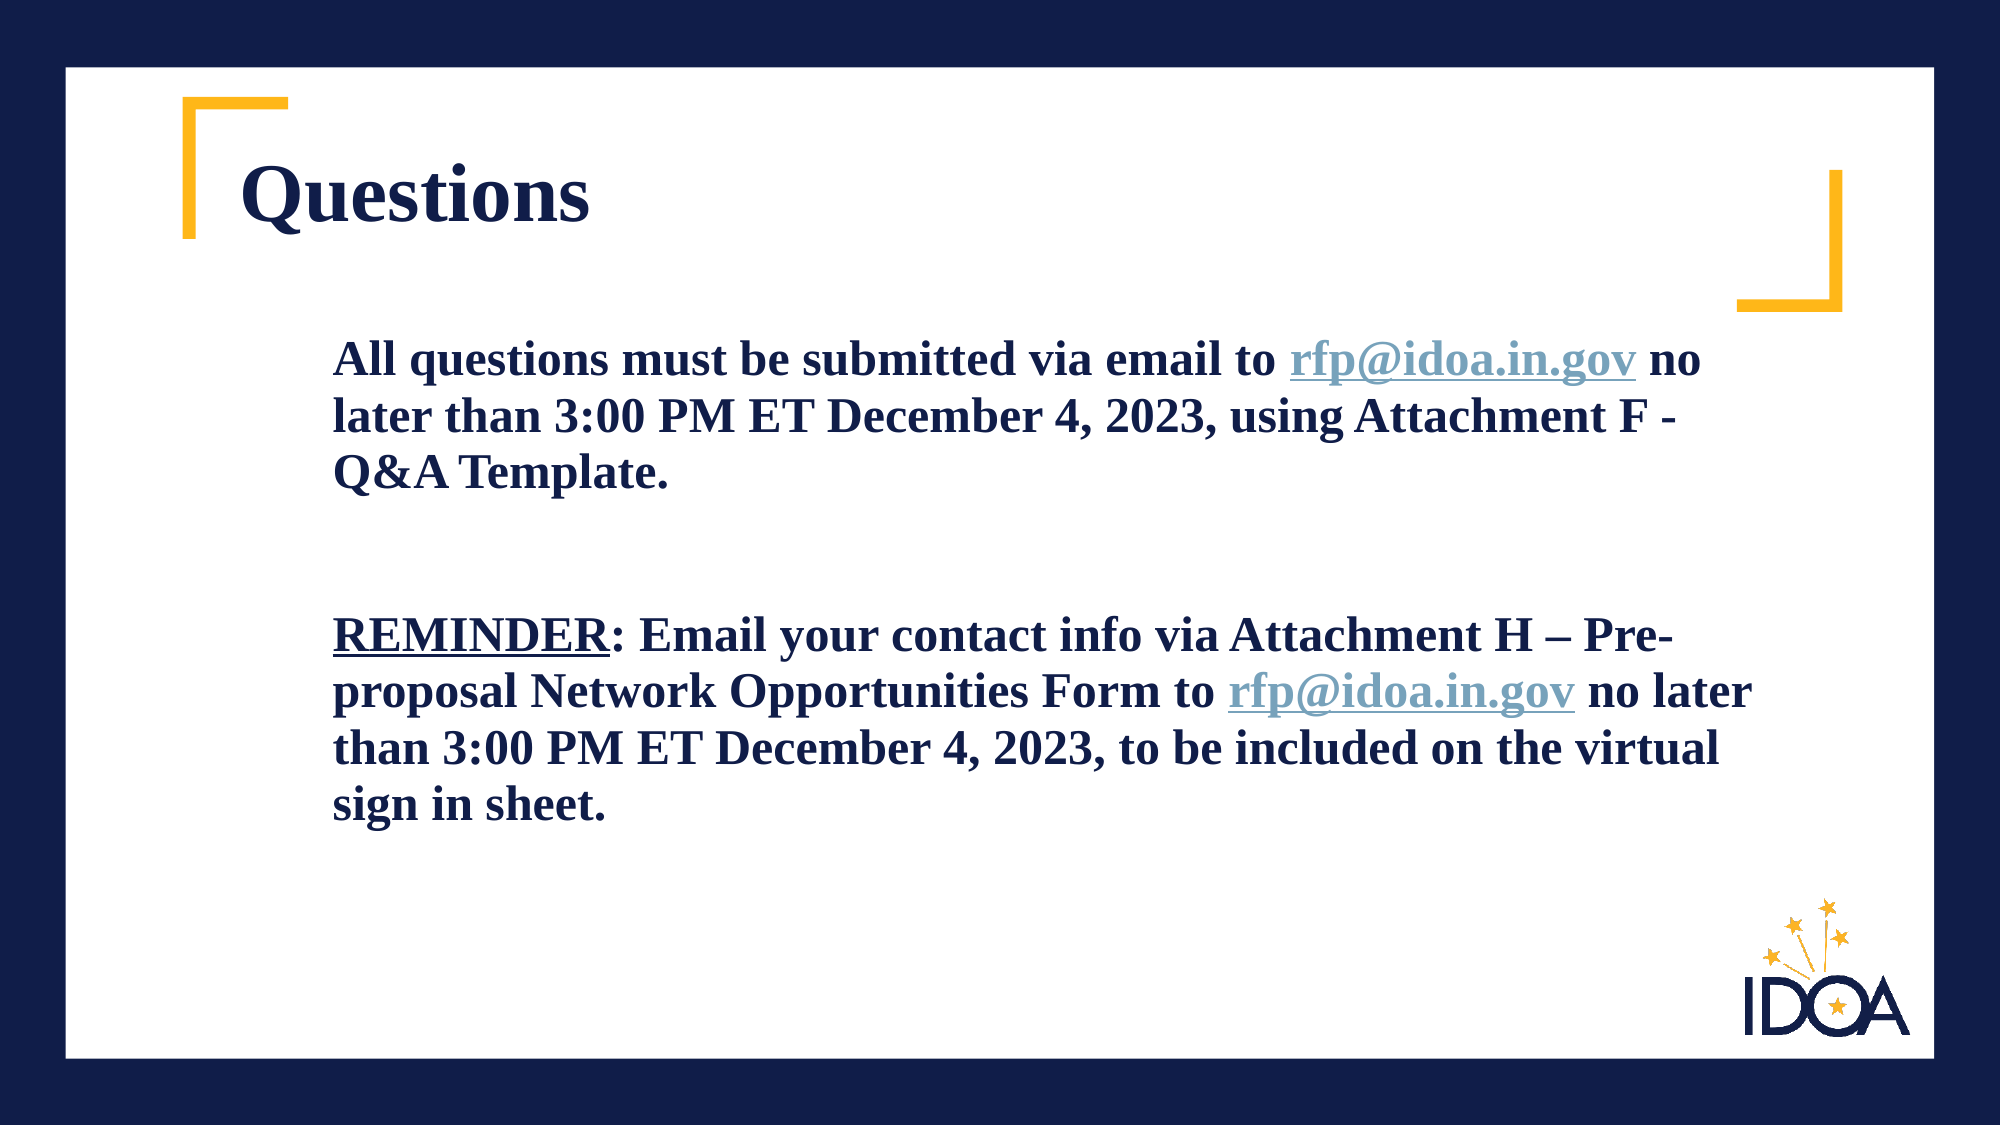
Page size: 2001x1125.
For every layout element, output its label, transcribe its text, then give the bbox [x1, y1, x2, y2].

list All questions must be submitted via email to rfp@idoa.in.gov no later than 3:00 PM ET December 4, 2023, using Attachment F - Q&A Template. REMINDER: Email your contact info via Attachment H – Pre-proposal Network Opportunities Form to rfp@idoa.in.gov no later than 3:00 PM ET December 4, 2023, to be included on the virtual sign in sheet. [317, 323, 1780, 983]
title Questions [225, 142, 1800, 279]
picture [1702, 857, 1959, 1114]
